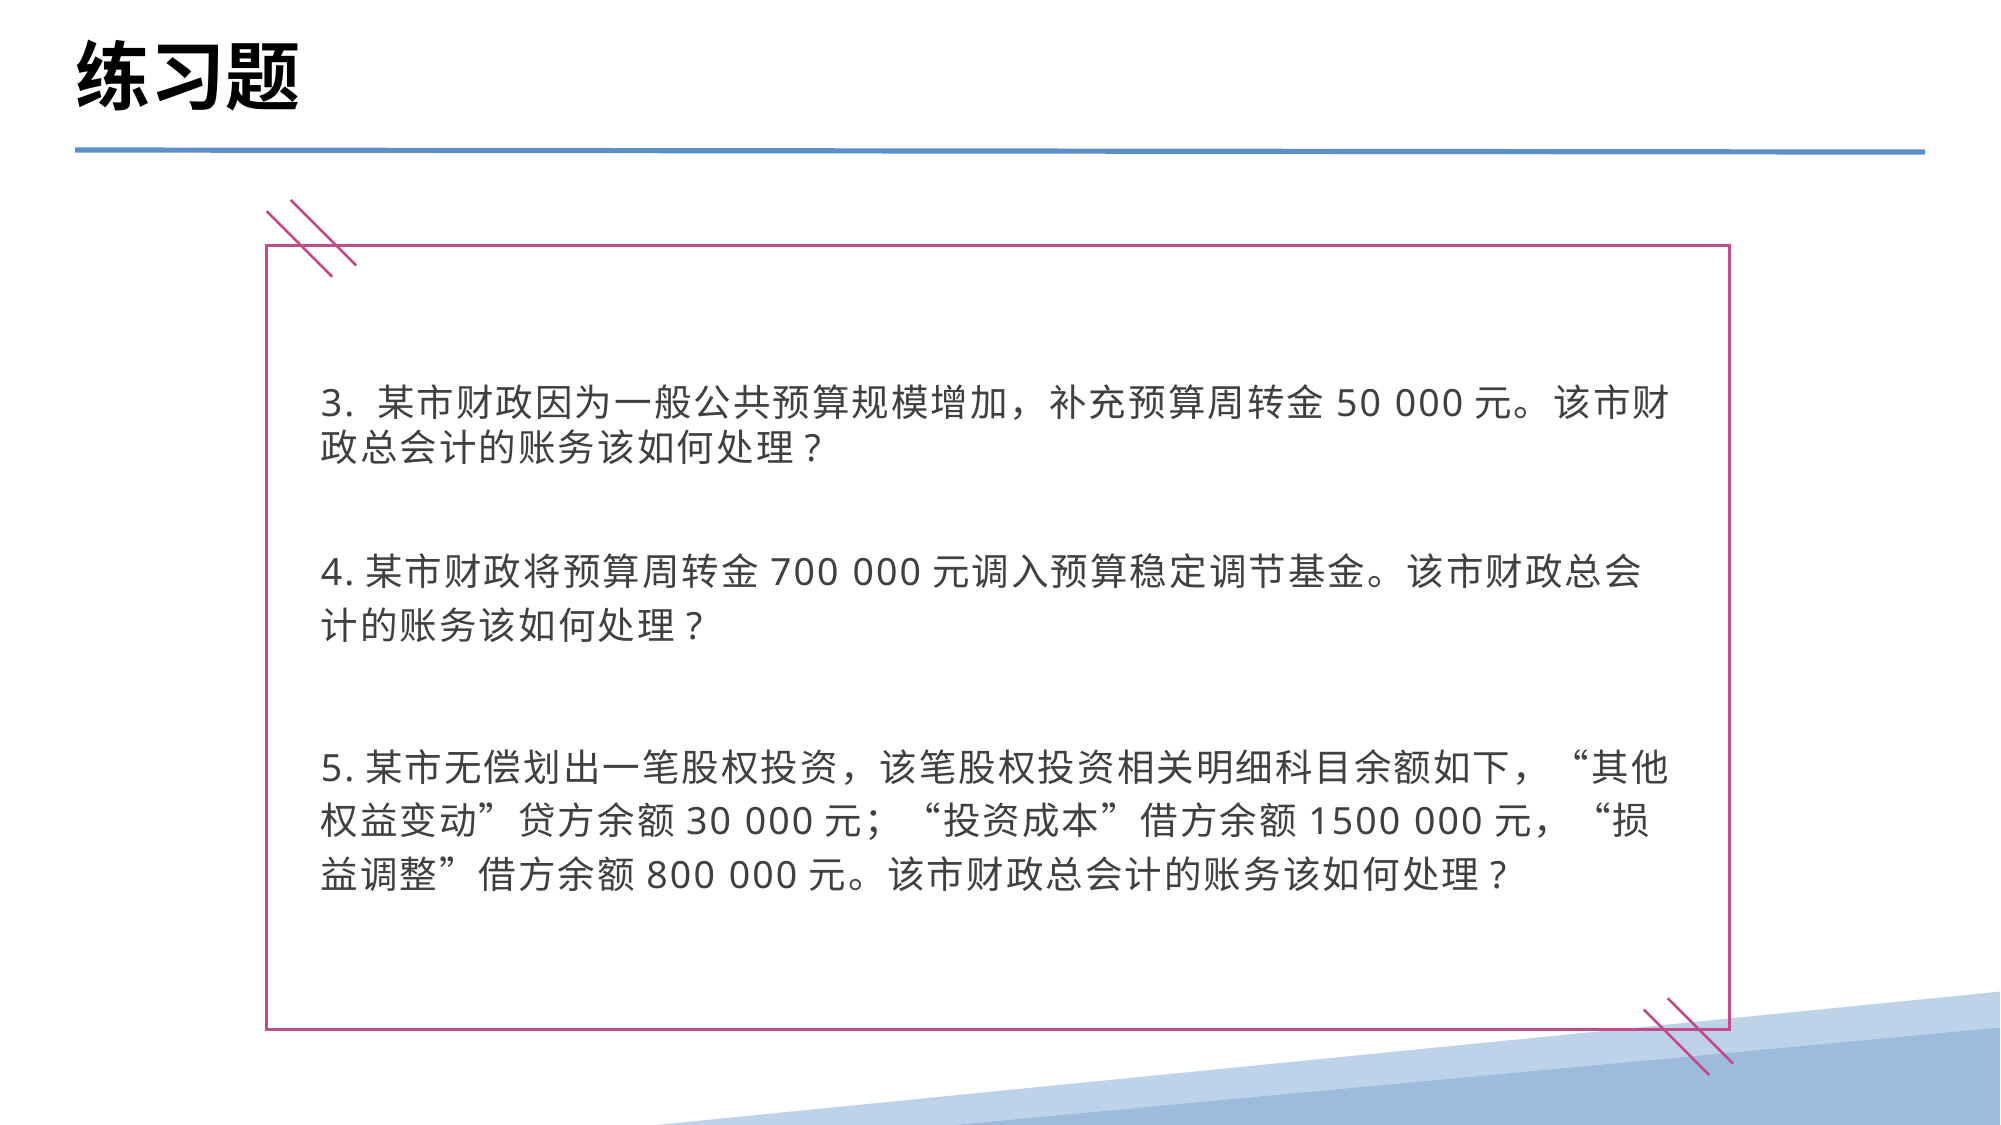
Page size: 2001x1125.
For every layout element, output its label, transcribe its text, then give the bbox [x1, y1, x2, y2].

text_box 3. 某市财政因为一般公共预算规模增加，补充预算周转金50 000元。该市财政总会计的账务该如何处理? 4.某市财政将预算周转金700 000元调入预算稳定调节基金。该市财政总会计的账务该如何处理? 5.某市无偿划出一笔股权投资，该笔股权投资相关明细科目余额如下，“其他权益变动”贷方余额30 000元；“投资成本”借方余额1500 000元，“损益调整”借方余额800 000元。该市财政总会计的账务该如何处理? [310, 302, 1686, 973]
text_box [290, 199, 357, 266]
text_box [656, 991, 2000, 1125]
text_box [74, 149, 1925, 153]
text_box [266, 244, 1730, 1030]
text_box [1643, 1009, 1710, 1075]
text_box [1667, 998, 1734, 1064]
text_box 练习题 [75, 24, 1925, 125]
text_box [266, 211, 333, 277]
